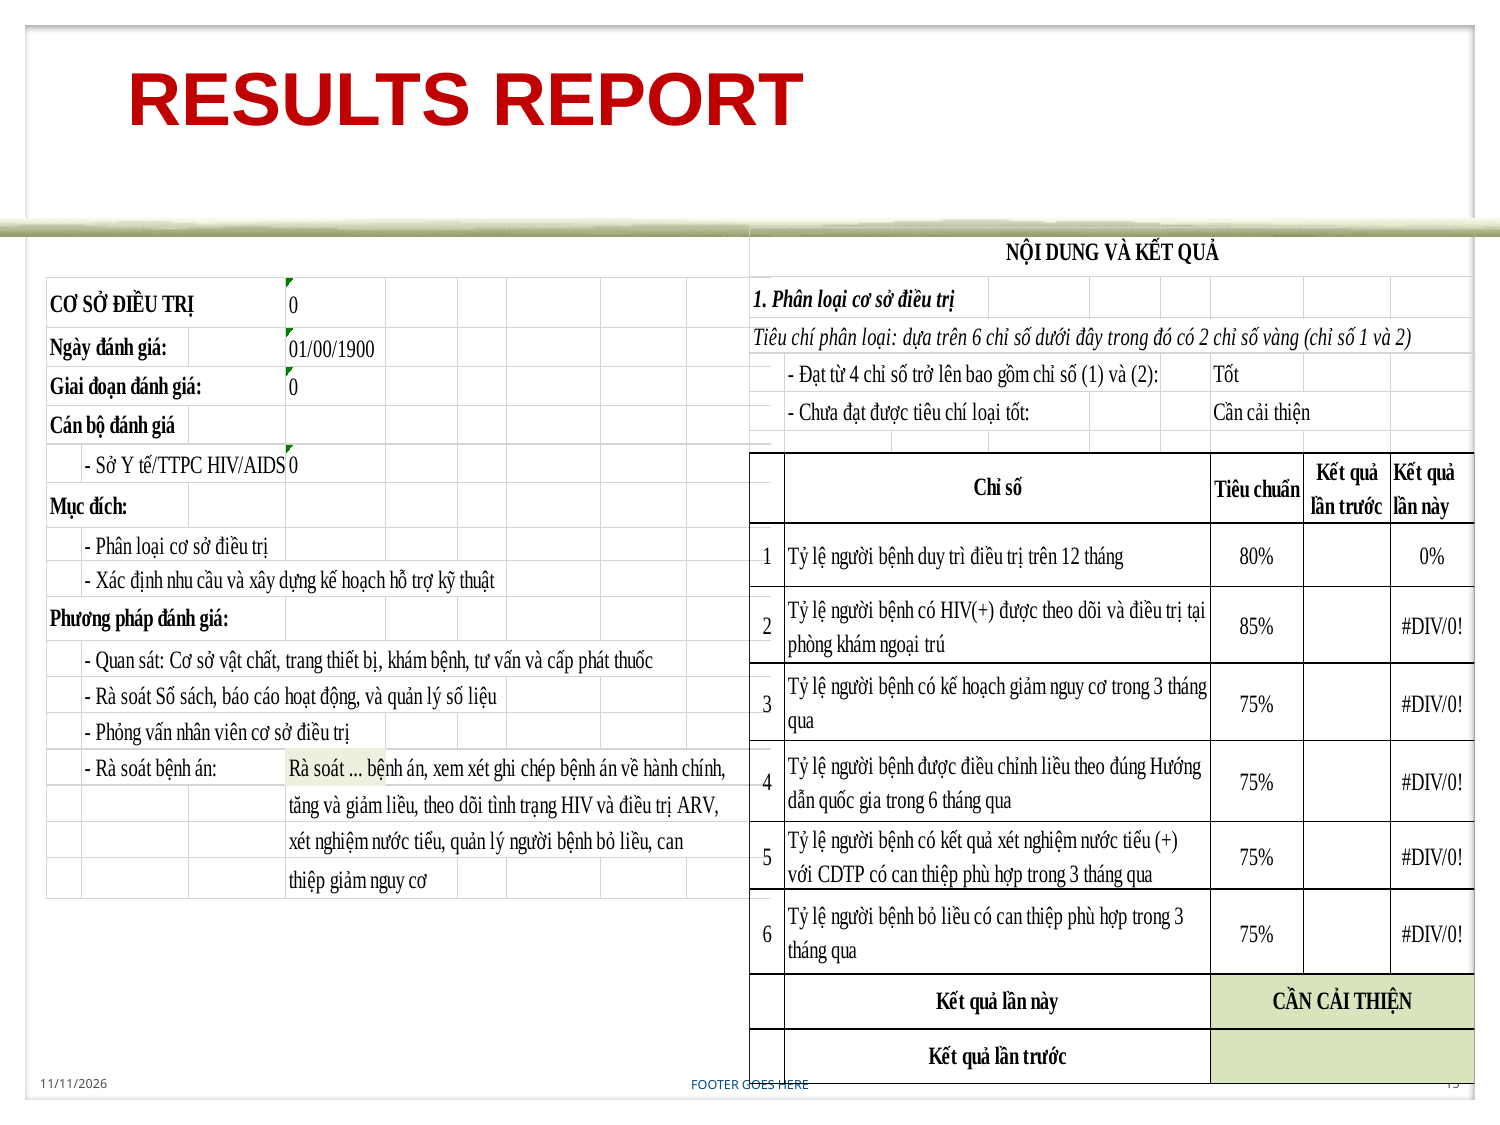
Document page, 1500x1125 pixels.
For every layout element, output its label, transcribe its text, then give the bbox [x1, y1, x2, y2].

picture [0, 218, 1500, 237]
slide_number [24, 1069, 375, 1100]
footer FOOTER GOES HERE [512, 1069, 988, 1100]
title RESULTS REPORT [112, 42, 1388, 149]
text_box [749, 227, 1476, 1086]
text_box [45, 276, 744, 900]
slide_number 15 [1125, 1092, 1475, 1100]
